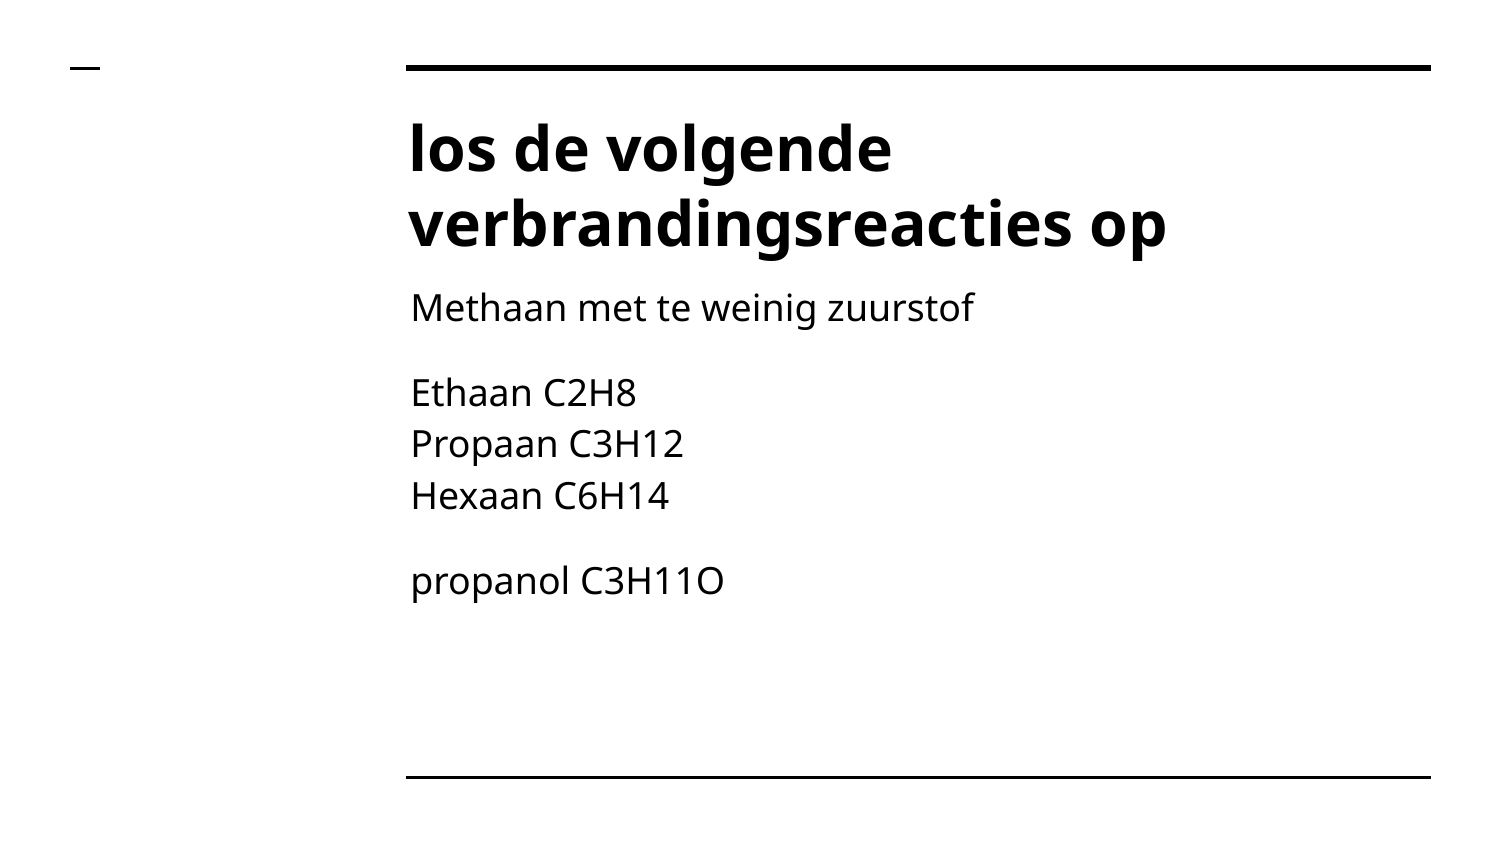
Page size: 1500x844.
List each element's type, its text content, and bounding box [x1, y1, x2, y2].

title los de volgende verbrandingsreacties op [393, 94, 1431, 199]
list Methaan met te weinig zuurstof Ethaan C2H8 Propaan C3H12 Hexaan C6H14 propanol C3H11O [395, 261, 1433, 755]
